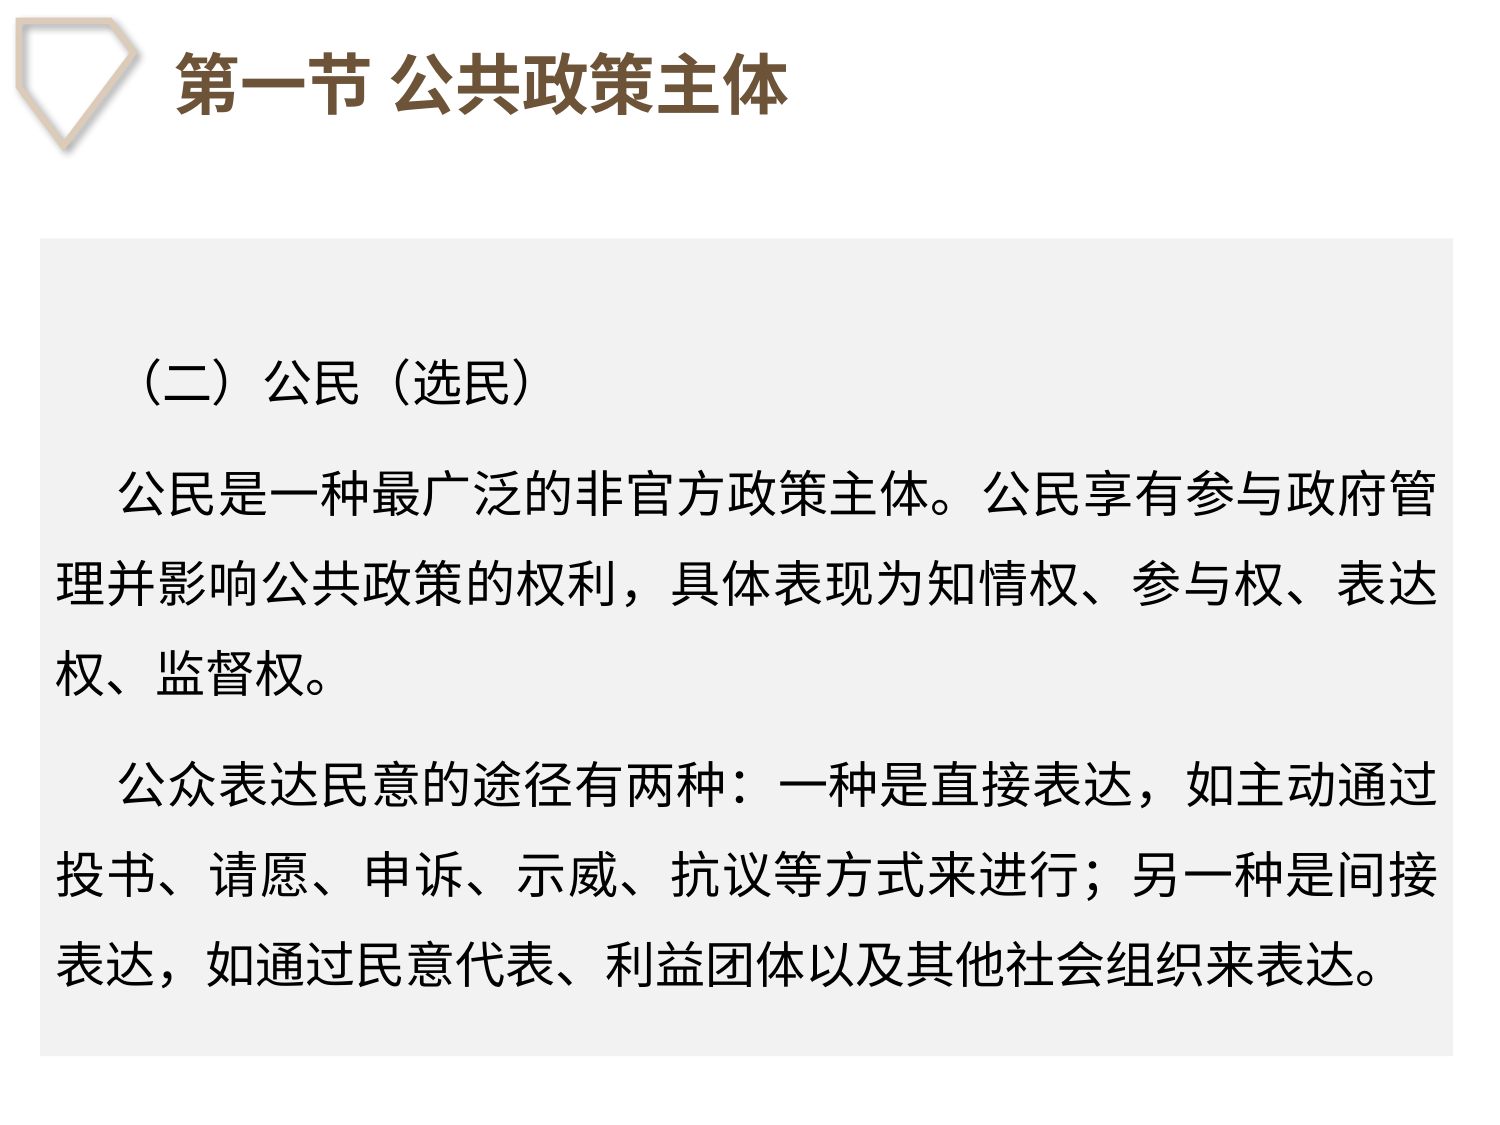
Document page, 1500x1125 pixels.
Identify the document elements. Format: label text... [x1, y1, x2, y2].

title 第一节 公共政策主体 [158, 18, 1456, 159]
list （二）公民（选民） 公民是一种最广泛的非官方政策主体。公民享有参与政府管理并影响公共政策的权利，具体表现为知情权、参与权、表达权、监督权。 公众表达民意的途径有两种：一种是直接表达，如主动通过投书、请愿、申诉、示威、抗议等方式来进行；另一种是间接表达，如通过民意代表、利益团体以及其他社会组织来表达。 [40, 238, 1454, 1057]
